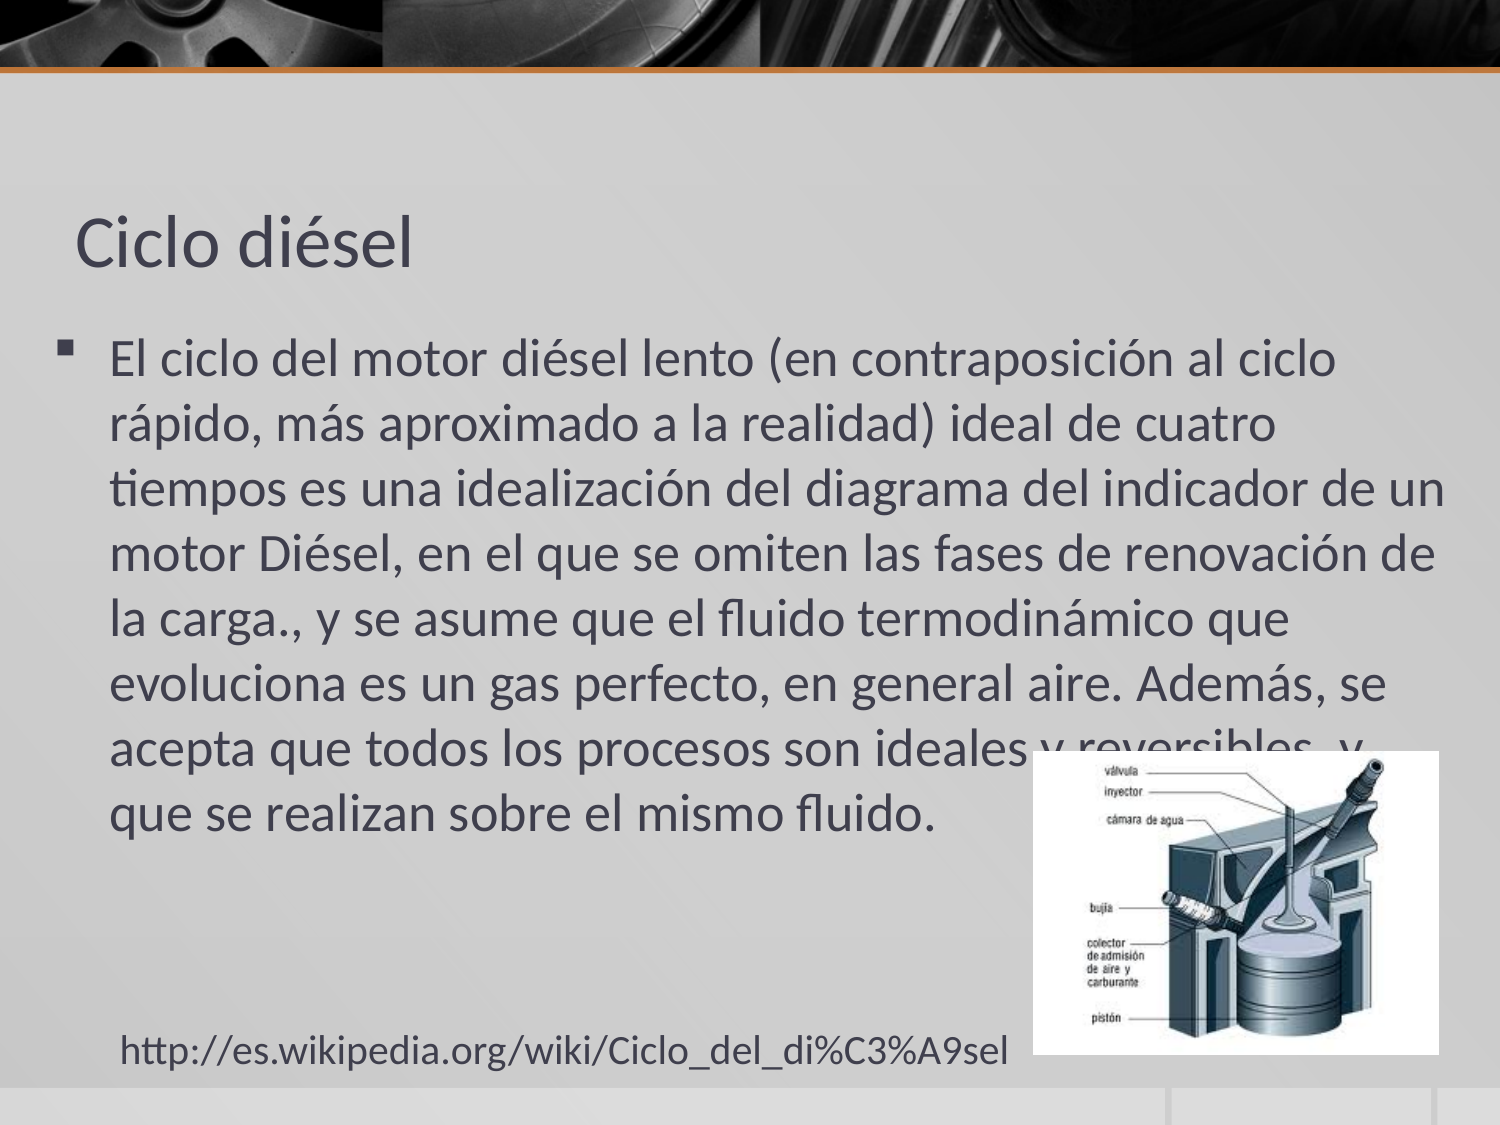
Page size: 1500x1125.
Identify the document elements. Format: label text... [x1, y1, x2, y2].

picture [1033, 751, 1439, 1055]
title Ciclo diésel [75, 162, 1425, 313]
list El ciclo del motor diésel lento (en contraposición al ciclo rápido, más aproximado a la realidad) ideal de cuatro tiempos es una idealización del diagrama del indicador de un motor Diésel, en el que se omiten las fases de renovación de la carga., y se asume que el fluido termodinámico que evoluciona es un gas perfecto, en general aire. Además, se acepta que todos los procesos son ideales y reversibles, y que se realizan sobre el mismo fluido. http://es.wikipedia.org/wiki/Ciclo_del_di%C3%A9sel [53, 314, 1459, 1094]
picture [0, 0, 1500, 67]
